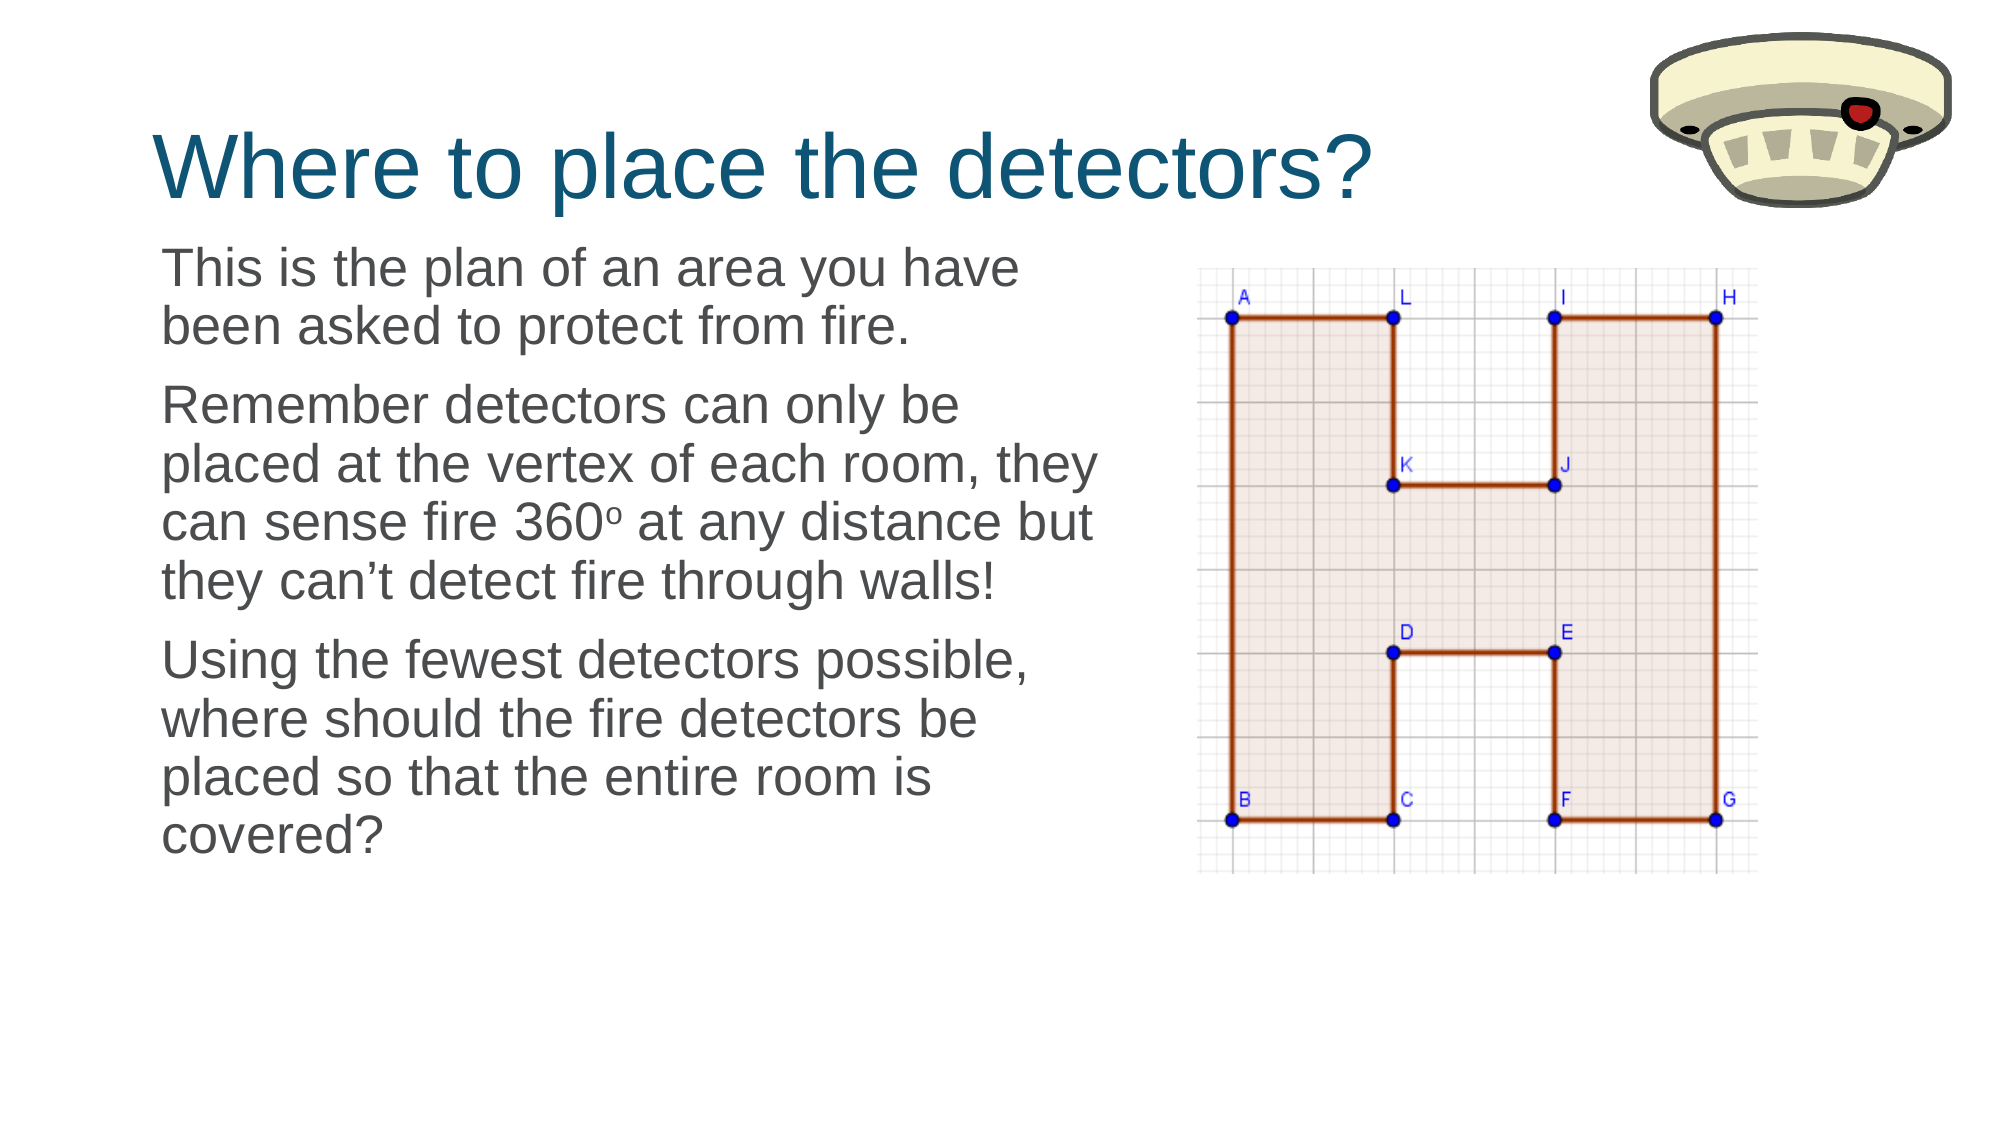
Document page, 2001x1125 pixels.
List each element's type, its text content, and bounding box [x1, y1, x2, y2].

picture [1650, 32, 1952, 208]
text_box This is the plan of an area you have been asked to protect from fire. Remember detectors can only be placed at the vertex of each room, they can sense fire 360o at any distance but they can’t detect fire through walls! Using the fewest detectors possible, where should the fire detectors be placed so that the entire room is covered? [146, 231, 1135, 910]
text_box Where to place the detectors? [137, 59, 1863, 278]
picture [1197, 267, 1758, 874]
